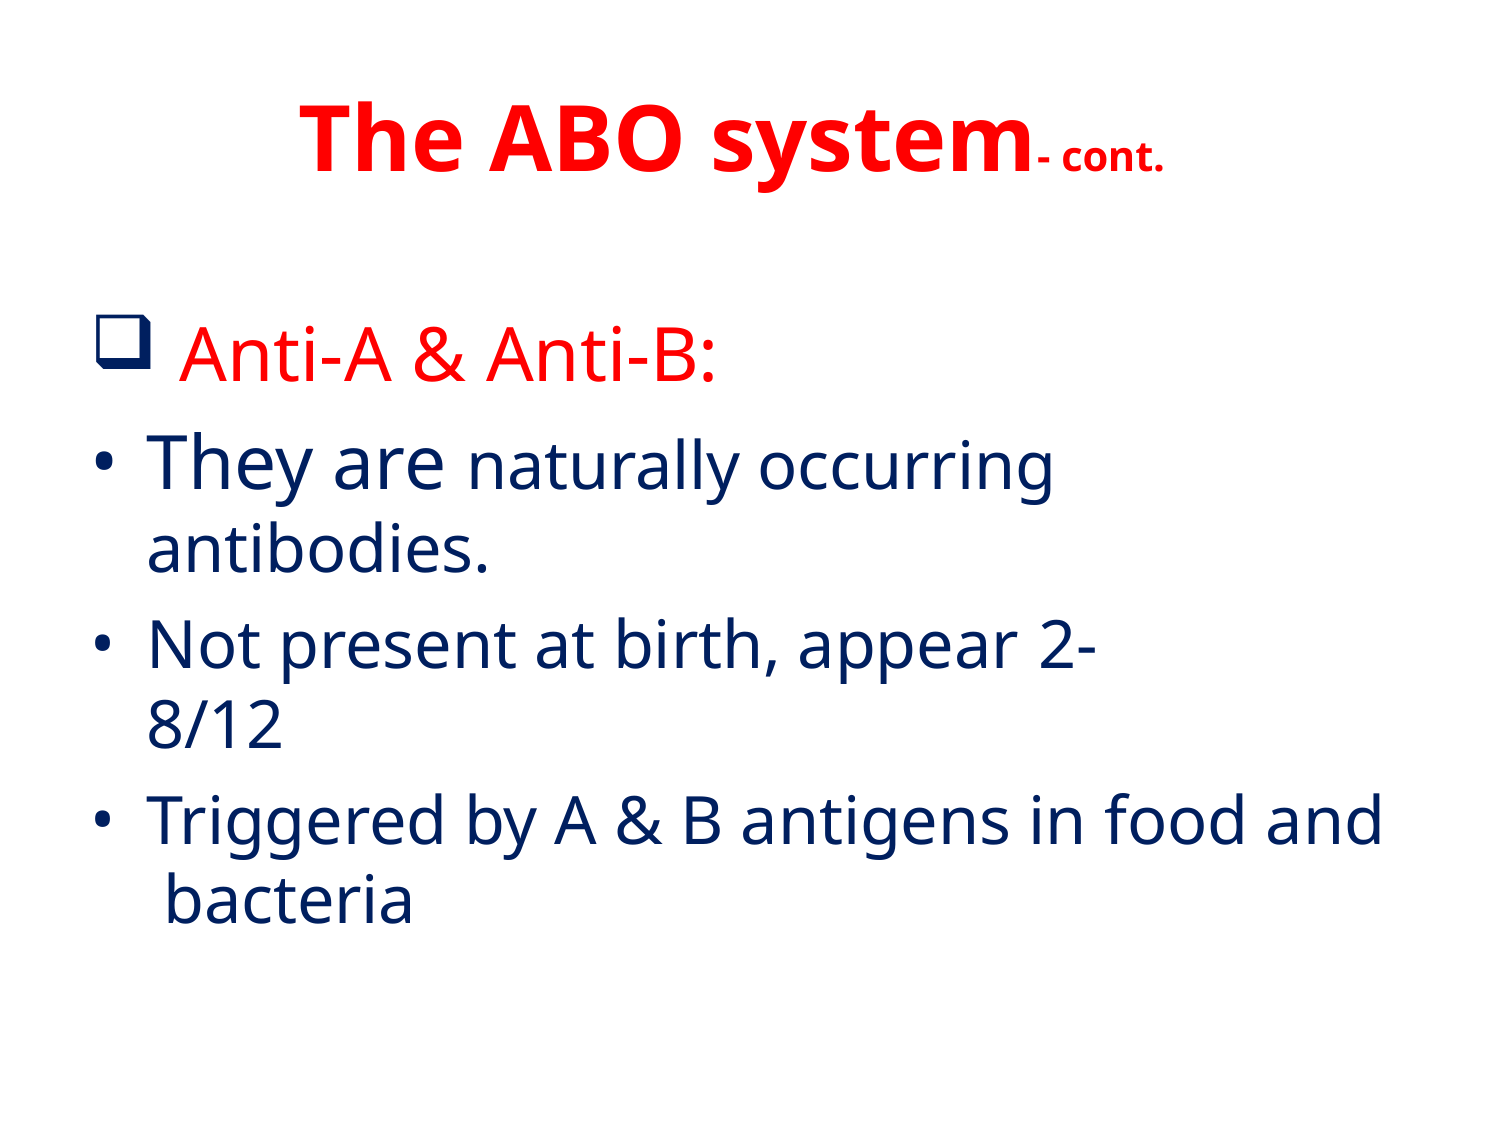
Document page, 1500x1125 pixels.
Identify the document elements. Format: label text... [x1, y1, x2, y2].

title The ABO system- cont. [119, 21, 1381, 268]
text_box Anti-A & Anti-B: They are naturally occurring antibodies. Not present at birth, appear 2-8/12 Triggered by A & B antigens in food and bacteria [87, 306, 1392, 938]
